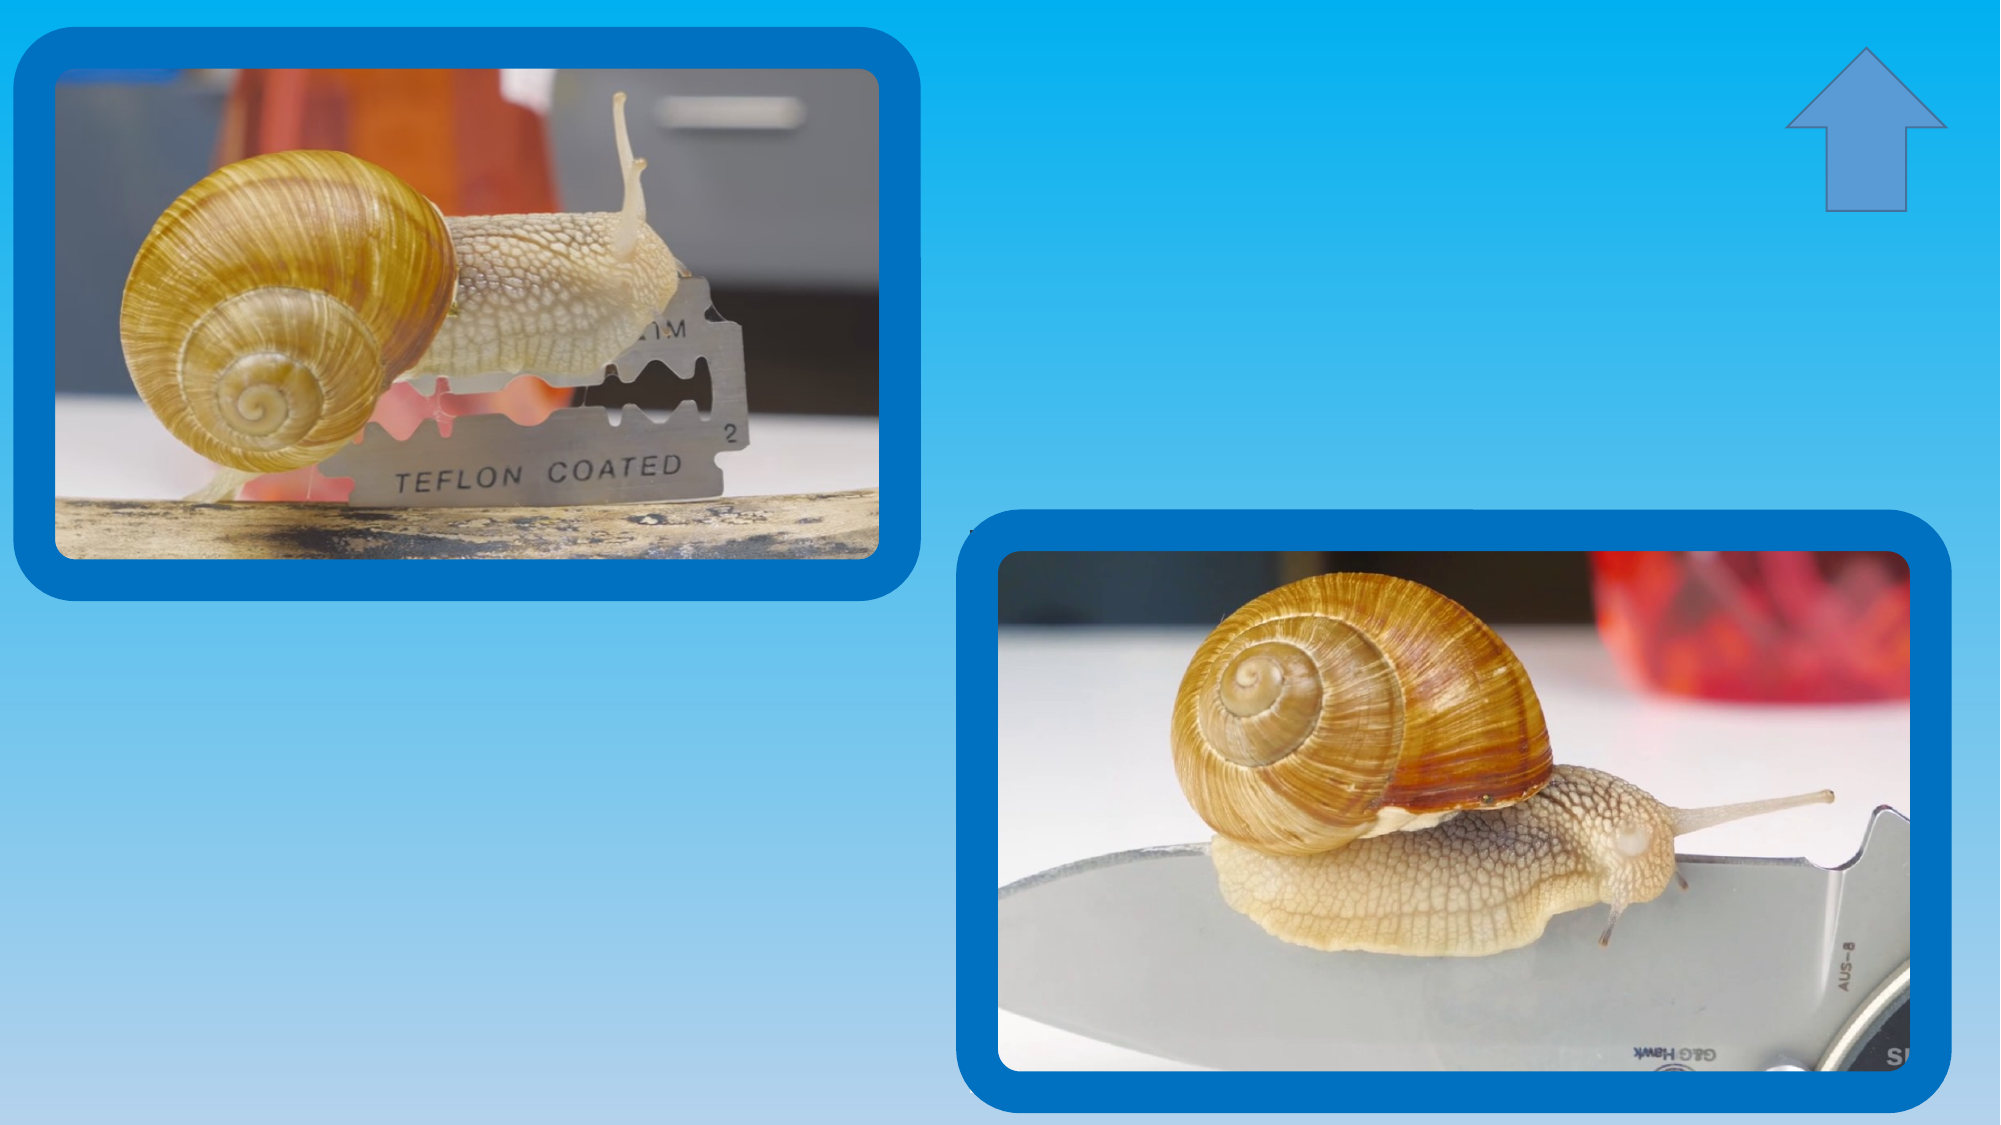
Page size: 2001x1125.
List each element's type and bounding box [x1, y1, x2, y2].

picture [14, 28, 920, 581]
text_box [1784, 46, 1949, 212]
picture [970, 530, 1931, 1093]
